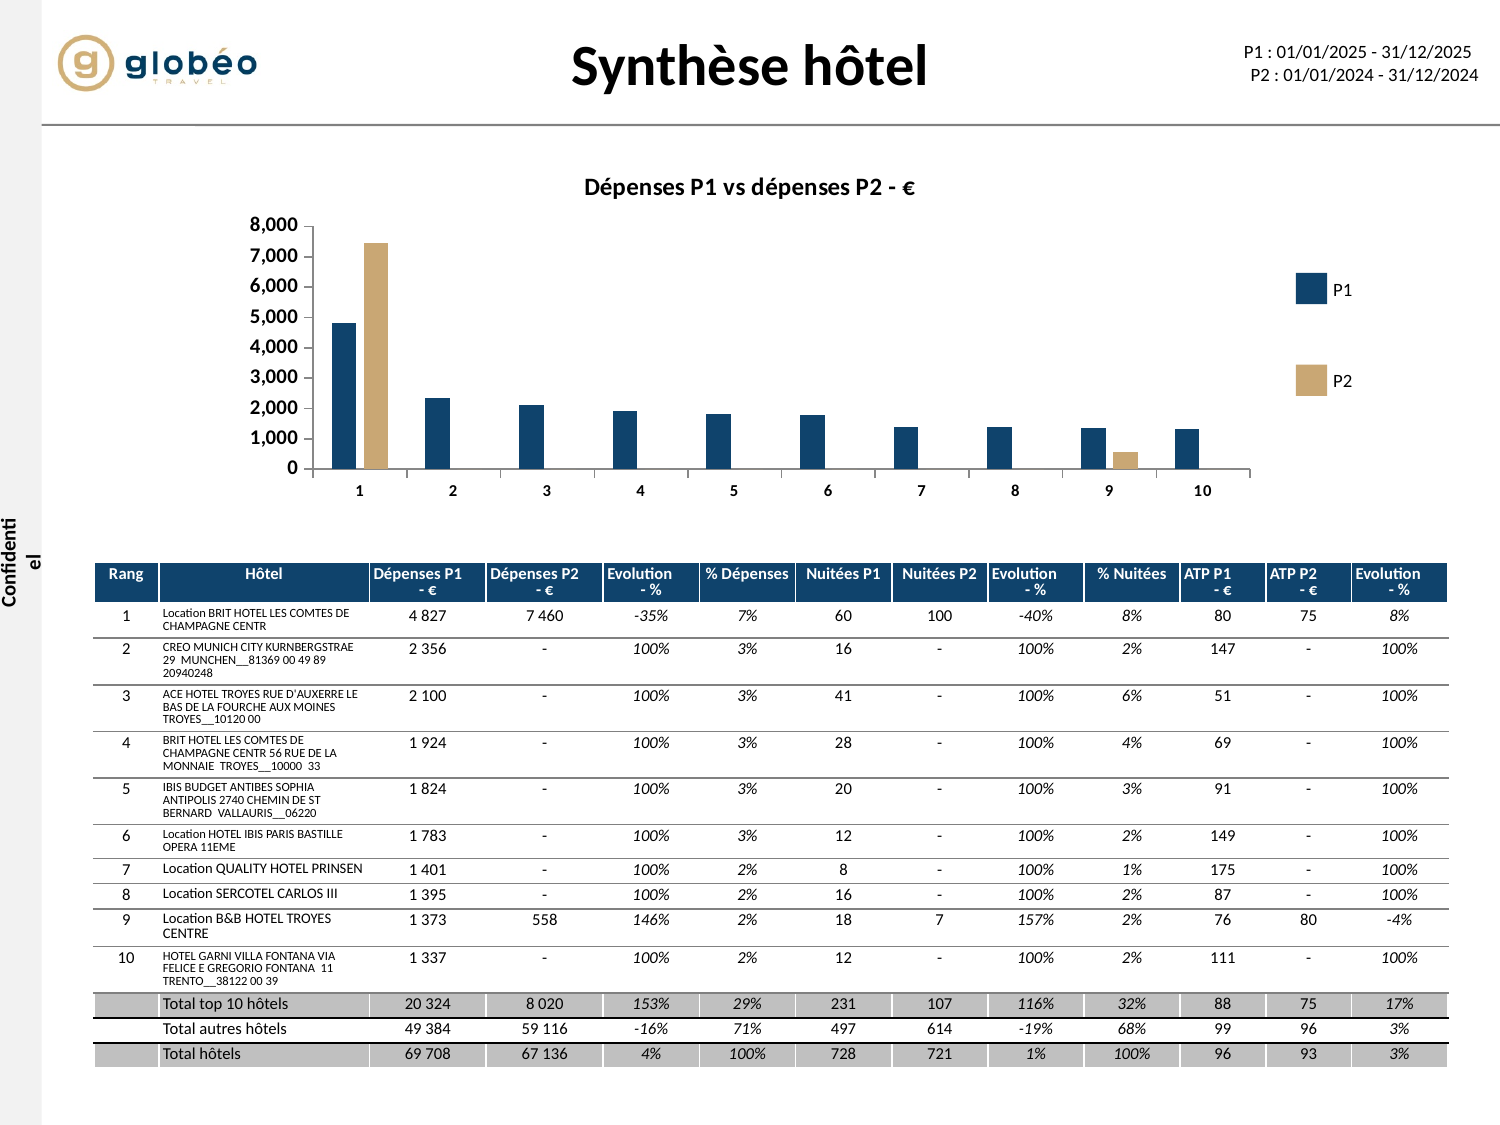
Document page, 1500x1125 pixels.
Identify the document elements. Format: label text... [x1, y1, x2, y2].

table_header ATP P2 - € [1267, 563, 1351, 602]
text_box P2 [1294, 363, 1392, 398]
table_cell Location QUALITY HOTEL PRINSEN [160, 859, 369, 883]
table_cell - [893, 859, 987, 883]
table_cell 497 [796, 1019, 891, 1042]
table_cell 3% [700, 779, 795, 824]
table_cell 41 [796, 686, 891, 731]
table_cell 2 356 [370, 639, 485, 684]
table_cell 149 [1181, 825, 1265, 858]
table_cell 2 [95, 639, 158, 684]
table_cell HOTEL GARNI VILLA FONTANA VIA FELICE E GREGORIO FONTANA 11 TRENTO__38122 00 39 [160, 947, 369, 992]
table_cell - [487, 884, 602, 908]
table_cell 100% [604, 779, 699, 824]
table_cell 4% [604, 1044, 699, 1067]
table_cell 88 [1181, 994, 1265, 1017]
table_cell 2% [700, 910, 795, 946]
table_cell 20 [796, 779, 891, 824]
text_box P1 [1294, 271, 1392, 306]
table_cell 67 136 [487, 1044, 602, 1067]
table_cell 100% [1352, 947, 1447, 992]
table_cell 100 [893, 607, 987, 637]
table_cell 8% [1085, 607, 1179, 637]
table_cell - [893, 639, 987, 684]
table_cell 100% [989, 859, 1083, 883]
table_cell 59 116 [487, 1019, 602, 1042]
table_cell 75 [1267, 607, 1351, 637]
text_box Confidentiel [2, 498, 37, 627]
table_cell 3% [700, 825, 795, 858]
table_cell 49 384 [370, 1019, 485, 1042]
table_cell - [893, 686, 987, 731]
table_cell 3 [95, 686, 158, 731]
table_cell 18 [796, 910, 891, 946]
table_cell 2% [1085, 884, 1179, 908]
table_cell [95, 1019, 158, 1042]
table_cell - [1267, 825, 1351, 858]
table_cell CREO MUNICH CITY KURNBERGSTRAE 29 MUNCHEN__81369 00 49 89 20940248 [160, 639, 369, 684]
table_header % Dépenses [700, 563, 795, 602]
table_cell BRIT HOTEL LES COMTES DE CHAMPAGNE CENTR 56 RUE DE LA MONNAIE TROYES__10000 33 [160, 732, 369, 777]
table_cell 12 [796, 947, 891, 992]
table_cell Location B&B HOTEL TROYES CENTRE [160, 910, 369, 946]
table_cell - [487, 859, 602, 883]
table_cell Location SERCOTEL CARLOS III [160, 884, 369, 908]
table_cell - [487, 825, 602, 858]
table_cell - [487, 947, 602, 992]
table_cell 728 [796, 1044, 891, 1067]
table_cell 100% [989, 686, 1083, 731]
table_cell 2 100 [370, 686, 485, 731]
table_cell 153% [604, 994, 699, 1017]
table_cell 1 824 [370, 779, 485, 824]
table_cell 100% [989, 825, 1083, 858]
table_cell 7 [893, 910, 987, 946]
table_cell 16 [796, 639, 891, 684]
table_cell 71% [700, 1019, 795, 1042]
table_cell [95, 994, 158, 1017]
table_cell Location HOTEL IBIS PARIS BASTILLE OPERA 11EME [160, 825, 369, 858]
table_cell 1 [95, 607, 158, 637]
table_cell 2% [1085, 639, 1179, 684]
table_cell 16 [796, 884, 891, 908]
table_cell 231 [796, 994, 891, 1017]
table_cell 100% [700, 1044, 795, 1067]
table_cell 17% [1352, 994, 1447, 1017]
table_cell 558 [487, 910, 602, 946]
table_cell 100% [1352, 779, 1447, 824]
table_cell 2% [700, 947, 795, 992]
table_cell 76 [1181, 910, 1265, 946]
table_cell - [487, 779, 602, 824]
table_cell 29% [700, 994, 795, 1017]
table_cell 8 [796, 859, 891, 883]
table_cell 80 [1267, 910, 1351, 946]
table_cell 4 827 [370, 607, 485, 637]
table_header Dépenses P2 - € [487, 563, 602, 602]
table_cell - [893, 825, 987, 858]
table_cell ACE HOTEL TROYES RUE D'AUXERRE LE BAS DE LA FOURCHE AUX MOINES TROYES__10120 00 [160, 686, 369, 731]
table_cell 100% [989, 947, 1083, 992]
table_cell 157% [989, 910, 1083, 946]
picture [51, 29, 261, 95]
table_cell -16% [604, 1019, 699, 1042]
table_cell 1 337 [370, 947, 485, 992]
table_cell 111 [1181, 947, 1265, 992]
table_cell 147 [1181, 639, 1265, 684]
table_cell 91 [1181, 779, 1265, 824]
table_cell 69 [1181, 732, 1265, 777]
table_cell 100% [989, 732, 1083, 777]
table_cell -35% [604, 607, 699, 637]
table_cell - [1267, 884, 1351, 908]
table_cell 5 [95, 779, 158, 824]
table_cell 107 [893, 994, 987, 1017]
table_cell 96 [1181, 1044, 1265, 1067]
table_cell 10 [95, 947, 158, 992]
table_cell 60 [796, 607, 891, 637]
table_cell - [1267, 947, 1351, 992]
table_cell - [487, 639, 602, 684]
table_cell 3% [700, 686, 795, 731]
table_cell 3% [700, 732, 795, 777]
table_cell 8% [1352, 607, 1447, 637]
text_box P1 : 01/01/2025 - 31/12/2025 P2 : 01/01/2024 - 31/12/2024 [1227, 8, 1500, 117]
table_cell [95, 1044, 158, 1067]
table_cell - [487, 732, 602, 777]
table_header Evolution - % [604, 563, 699, 602]
table_cell 3% [1352, 1019, 1447, 1042]
table_cell - [893, 947, 987, 992]
table_cell 4% [1085, 732, 1179, 777]
table_header Rang [95, 563, 158, 602]
table_cell 116% [989, 994, 1083, 1017]
table_cell 1 395 [370, 884, 485, 908]
table_cell 2% [1085, 910, 1179, 946]
table_cell 1 401 [370, 859, 485, 883]
table_cell 51 [1181, 686, 1265, 731]
table_cell 8 [95, 884, 158, 908]
table_cell 93 [1267, 1044, 1351, 1067]
table_cell Total top 10 hôtels [160, 994, 369, 1017]
table_cell - [1267, 859, 1351, 883]
table_cell 7 460 [487, 607, 602, 637]
table_cell 4 [95, 732, 158, 777]
table_cell 7 [95, 859, 158, 883]
table_cell Total autres hôtels [160, 1019, 369, 1042]
table_cell - [1267, 686, 1351, 731]
table_cell 100% [604, 947, 699, 992]
table_cell - [487, 686, 602, 731]
text_box Synthèse hôtel [123, 8, 1227, 117]
table_cell 100% [604, 859, 699, 883]
table_cell 100% [604, 686, 699, 731]
table_cell 100% [604, 732, 699, 777]
table_cell 69 708 [370, 1044, 485, 1067]
table_cell 12 [796, 825, 891, 858]
table_cell 175 [1181, 859, 1265, 883]
table_cell 1 783 [370, 825, 485, 858]
table_cell - [1267, 639, 1351, 684]
table_header Evolution - % [1352, 563, 1447, 602]
table_header Hôtel [160, 563, 369, 602]
table_cell 100% [1352, 884, 1447, 908]
table_cell 100% [1352, 732, 1447, 777]
table_cell 1% [1085, 859, 1179, 883]
table_cell 3% [1085, 779, 1179, 824]
table_cell Location BRIT HOTEL LES COMTES DE CHAMPAGNE CENTR [160, 607, 369, 637]
table_cell 100% [604, 884, 699, 908]
table_cell 1 924 [370, 732, 485, 777]
table_cell -19% [989, 1019, 1083, 1042]
table_cell 146% [604, 910, 699, 946]
table_cell 32% [1085, 994, 1179, 1017]
table_cell 100% [989, 639, 1083, 684]
table_cell 2% [1085, 947, 1179, 992]
table_cell 100% [1352, 639, 1447, 684]
table_cell 2% [1085, 825, 1179, 858]
table_cell 20 324 [370, 994, 485, 1017]
table_cell 6 [95, 825, 158, 858]
table_cell 28 [796, 732, 891, 777]
table_cell 2% [700, 884, 795, 908]
table_cell - [1267, 779, 1351, 824]
table_cell 8 020 [487, 994, 602, 1017]
table_cell - [1267, 732, 1351, 777]
table_cell 100% [1352, 686, 1447, 731]
table_header ATP P1 - € [1181, 563, 1265, 602]
table_cell 6% [1085, 686, 1179, 731]
table_cell - [893, 884, 987, 908]
table_cell -40% [989, 607, 1083, 637]
table_header Dépenses P1 - € [370, 563, 485, 602]
table_cell 3% [1352, 1044, 1447, 1067]
table_cell 721 [893, 1044, 987, 1067]
table_cell 96 [1267, 1019, 1351, 1042]
table_cell 100% [604, 825, 699, 858]
table_cell 99 [1181, 1019, 1265, 1042]
text_box [0, 0, 44, 1125]
table_cell IBIS BUDGET ANTIBES SOPHIA ANTIPOLIS 2740 CHEMIN DE ST BERNARD VALLAURIS__06220 [160, 779, 369, 824]
table_cell 100% [989, 779, 1083, 824]
table_cell 100% [989, 884, 1083, 908]
table_cell 3% [700, 639, 795, 684]
table_cell 100% [604, 639, 699, 684]
table_cell 100% [1352, 825, 1447, 858]
table_header Evolution - % [989, 563, 1083, 602]
table_header % Nuitées [1085, 563, 1179, 602]
table_cell 100% [1352, 859, 1447, 883]
table_cell 614 [893, 1019, 987, 1042]
table_cell 68% [1085, 1019, 1179, 1042]
table_header Nuitées P1 [796, 563, 891, 602]
table_cell 1 373 [370, 910, 485, 946]
table_cell -4% [1352, 910, 1447, 946]
table_cell - [893, 732, 987, 777]
table_cell 2% [700, 859, 795, 883]
table_cell 7% [700, 607, 795, 637]
table_cell - [893, 779, 987, 824]
table_cell 80 [1181, 607, 1265, 637]
table_header Nuitées P2 [893, 563, 987, 602]
table_cell 87 [1181, 884, 1265, 908]
chart [228, 153, 1272, 509]
table_cell 75 [1267, 994, 1351, 1017]
table_cell 1% [989, 1044, 1083, 1067]
table_cell Total hôtels [160, 1044, 369, 1067]
table_cell 9 [95, 910, 158, 946]
table_cell 100% [1085, 1044, 1179, 1067]
